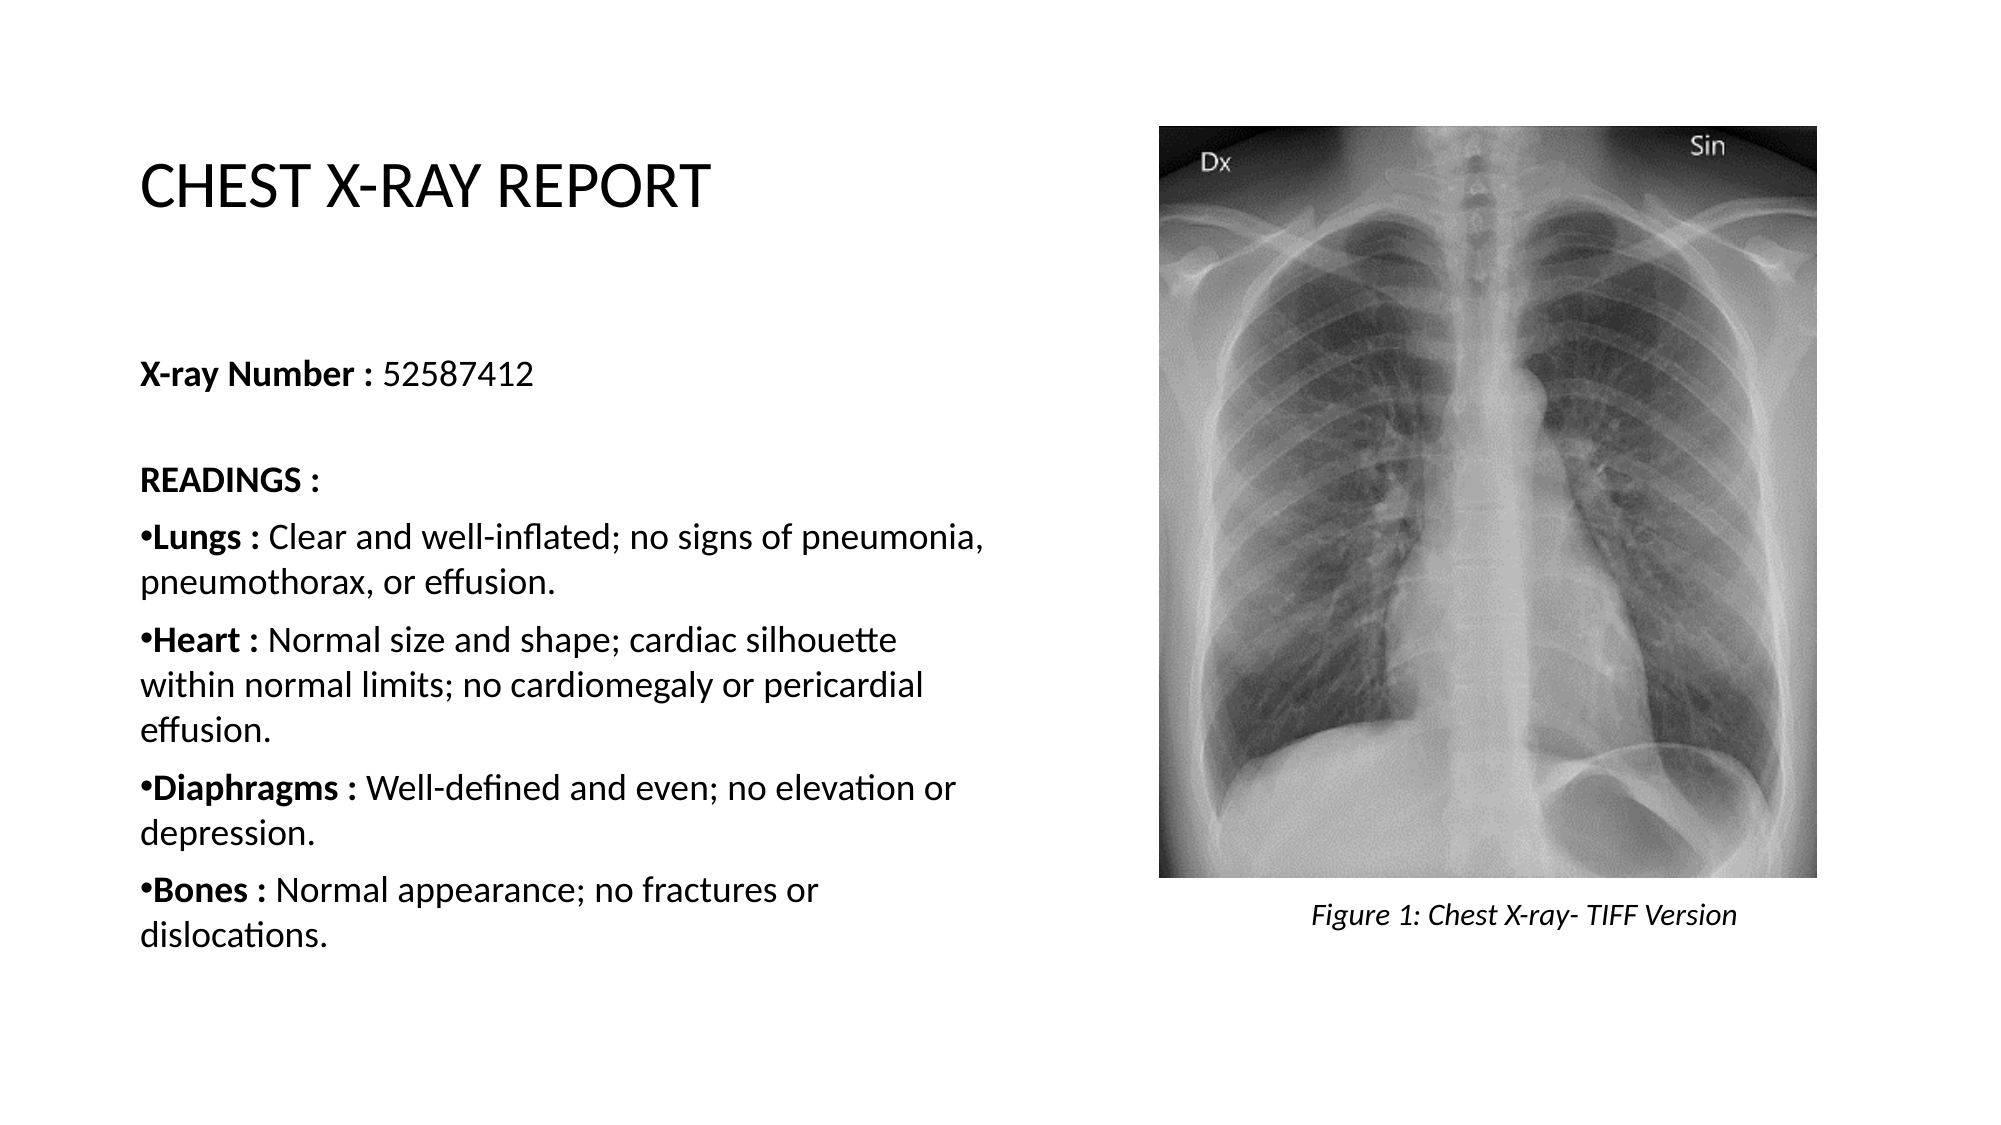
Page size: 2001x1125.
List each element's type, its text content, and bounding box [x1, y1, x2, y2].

text_box Figure 1: Chest X-ray- TIFF Version [1262, 894, 1787, 932]
picture [1159, 126, 1817, 878]
text_box X-ray Number : 52587412 READINGS : Lungs : Clear and well-inflated; no signs of pneumonia, pneumothorax, or effusion. Heart : Normal size and shape; cardiac silhouette within normal limits; no cardiomegaly or pericardial effusion. Diaphragms : Well-defined and even; no elevation or depression. Bones : Normal appearance; no fractures or dislocations. [124, 288, 1000, 970]
text_box CHEST X-RAY REPORT [124, 142, 871, 288]
